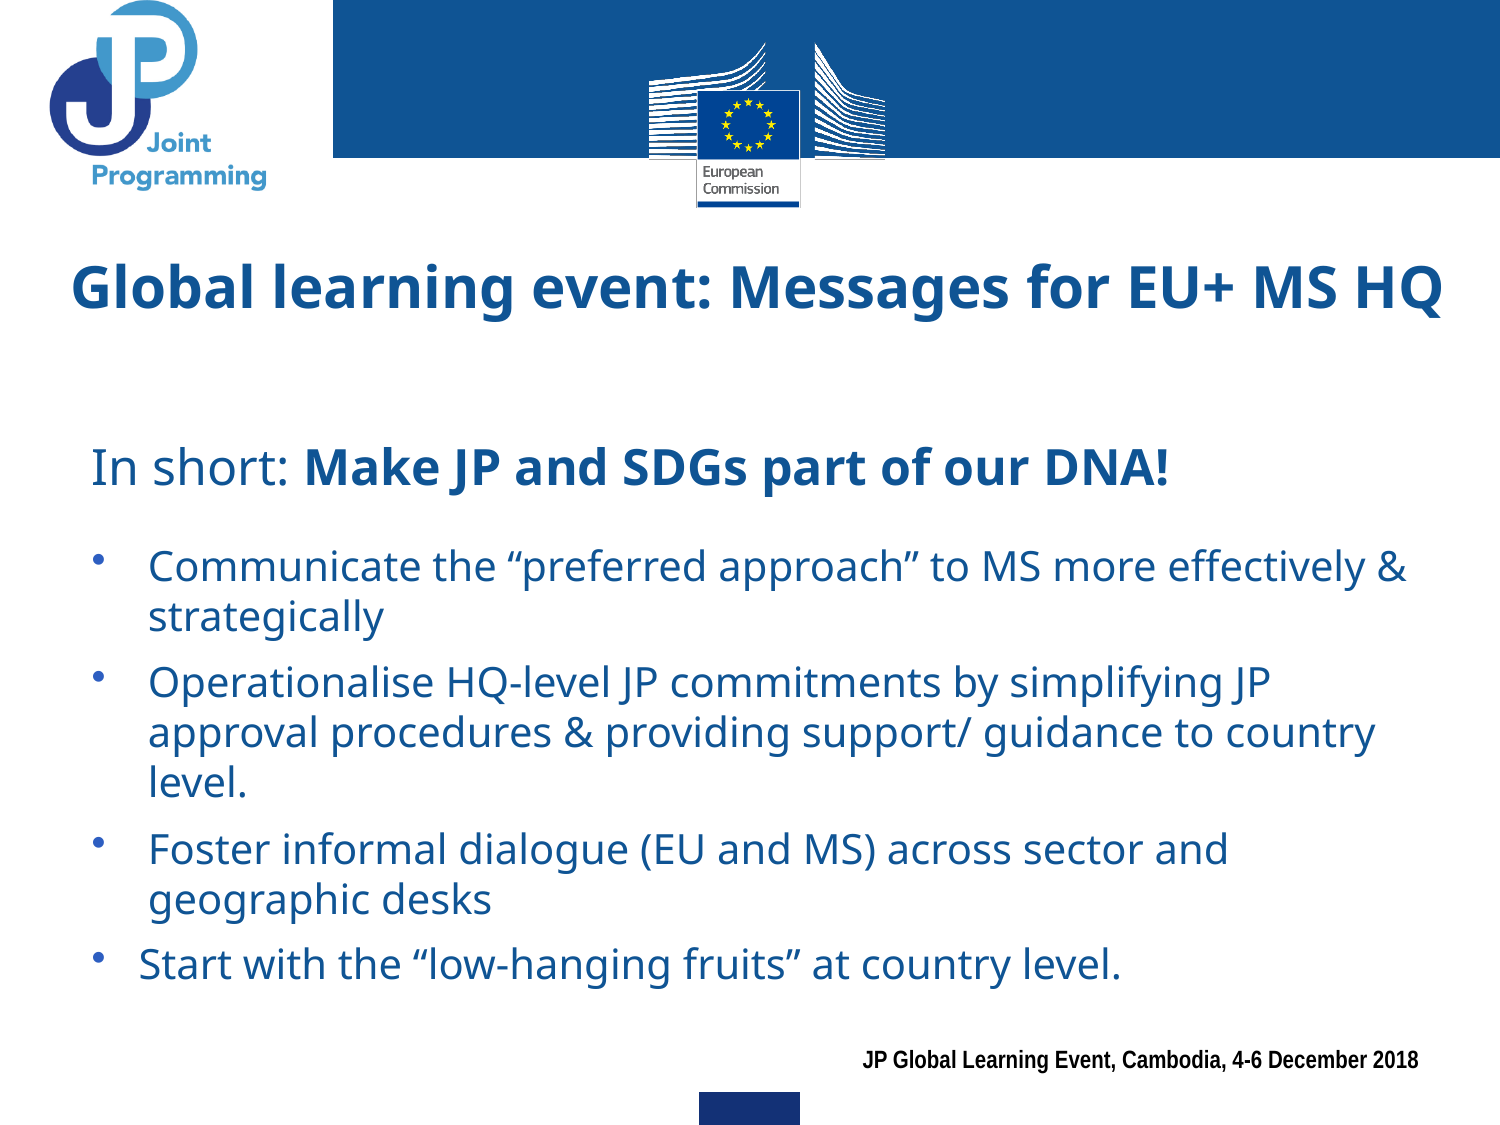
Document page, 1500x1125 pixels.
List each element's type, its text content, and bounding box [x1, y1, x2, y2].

text_box JP Global Learning Event, Cambodia, 4-6 December 2018 [560, 1035, 1435, 1081]
list In short: Make JP and SDGs part of our DNA! Communicate the “preferred approach” to MS more effectively & strategically Operationalise HQ-level JP commitments by simplifying JP approval procedures & providing support/ guidance to country level. Foster informal dialogue (EU and MS) across sector and geographic desks Start with the “low-hanging fruits” at country level. [76, 379, 1461, 1036]
picture [0, 0, 333, 195]
title Global learning event: Messages for EU+ MS HQ [17, 208, 1483, 362]
picture [649, 42, 885, 208]
